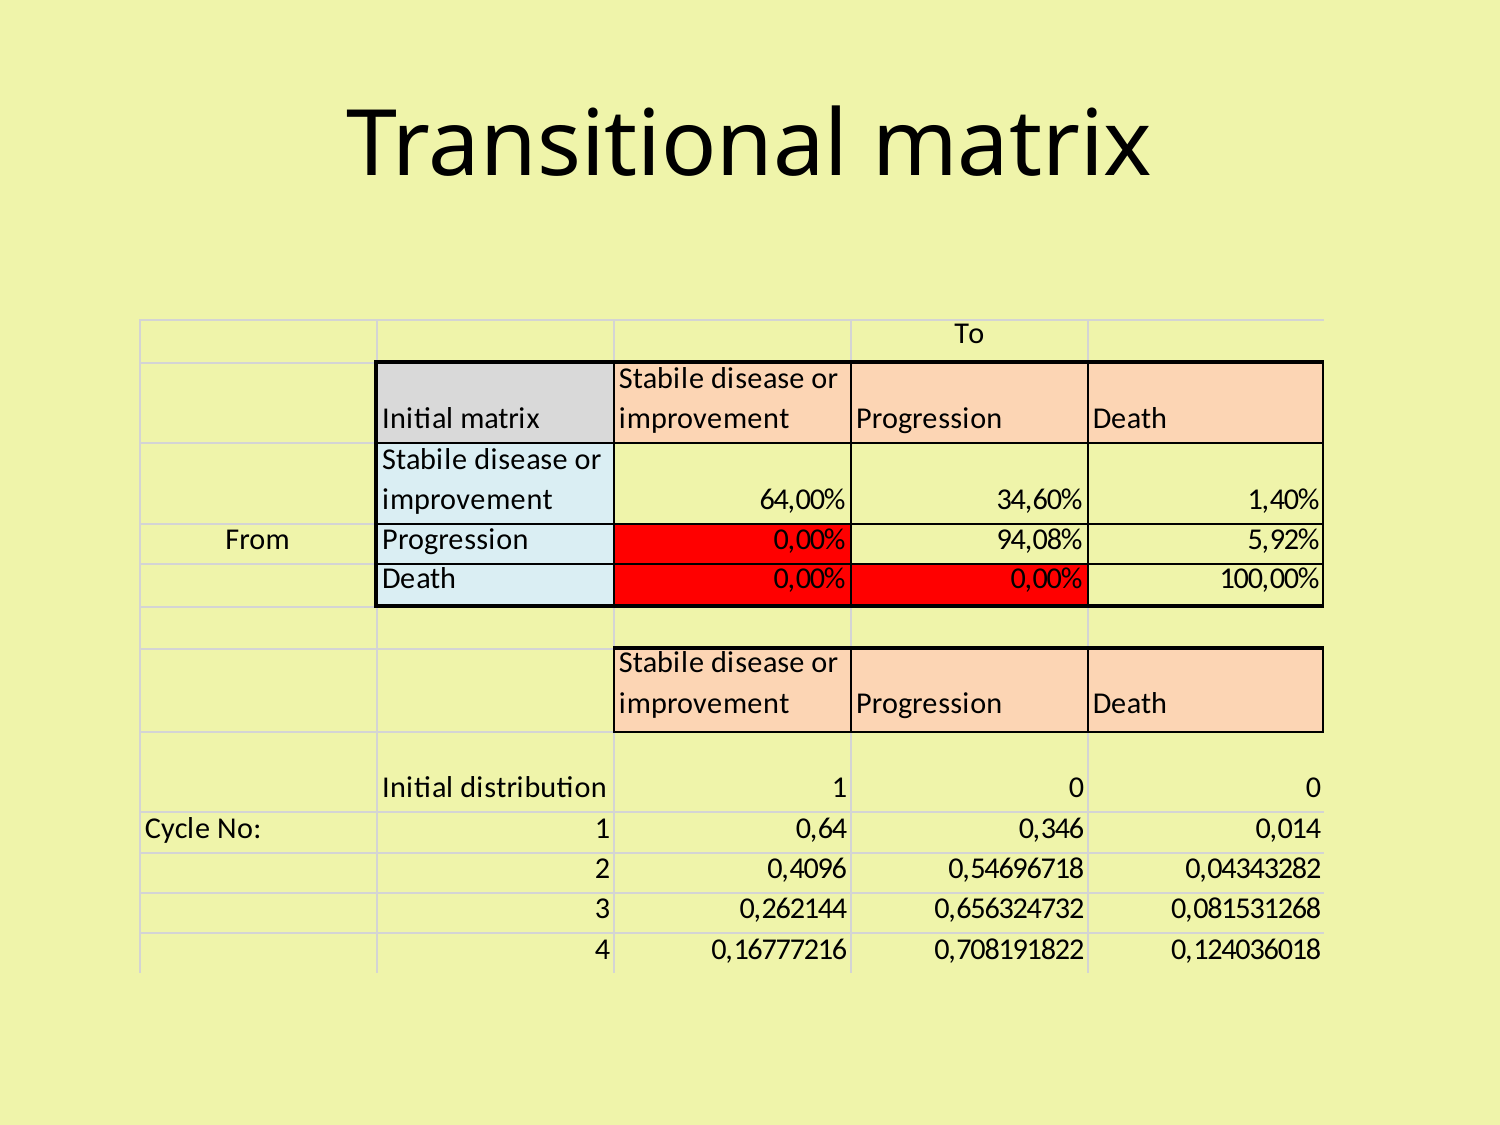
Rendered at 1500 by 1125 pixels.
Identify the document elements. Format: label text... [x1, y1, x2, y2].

title Transitional matrix [75, 45, 1425, 233]
picture [138, 319, 1327, 976]
